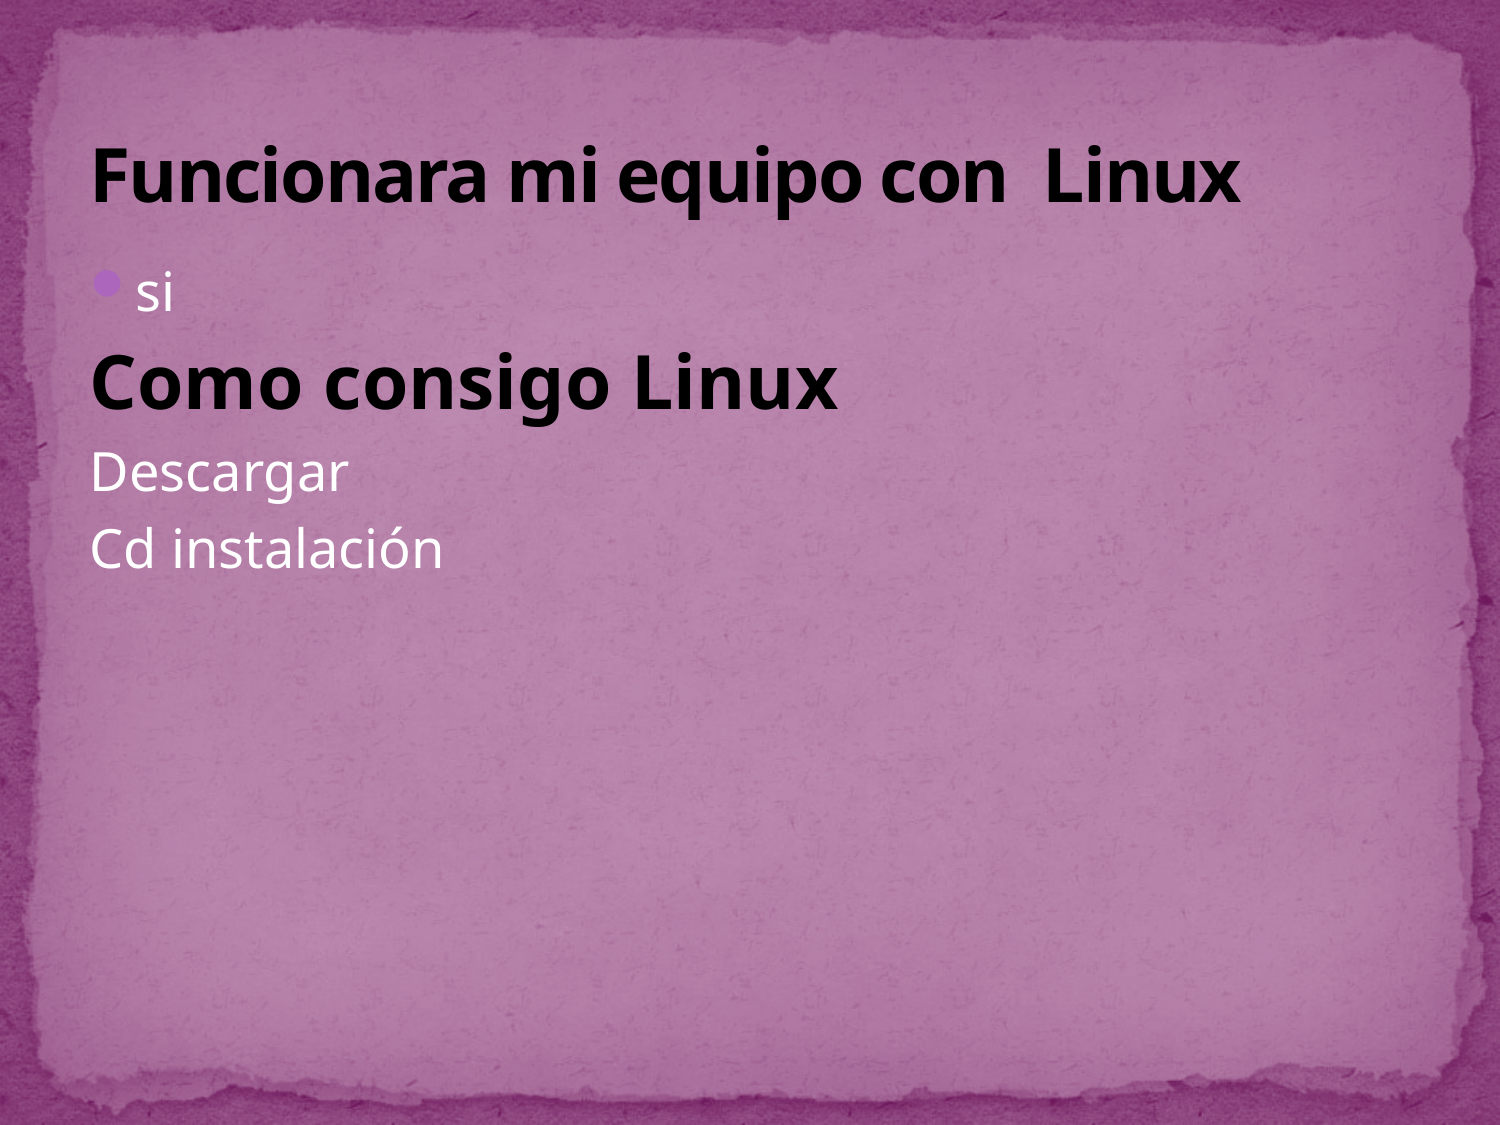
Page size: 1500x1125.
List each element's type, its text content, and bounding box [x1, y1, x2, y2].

title Funcionara mi equipo con Linux [74, 24, 1425, 225]
list si Como consigo Linux Descargar Cd instalación [75, 249, 1425, 1000]
